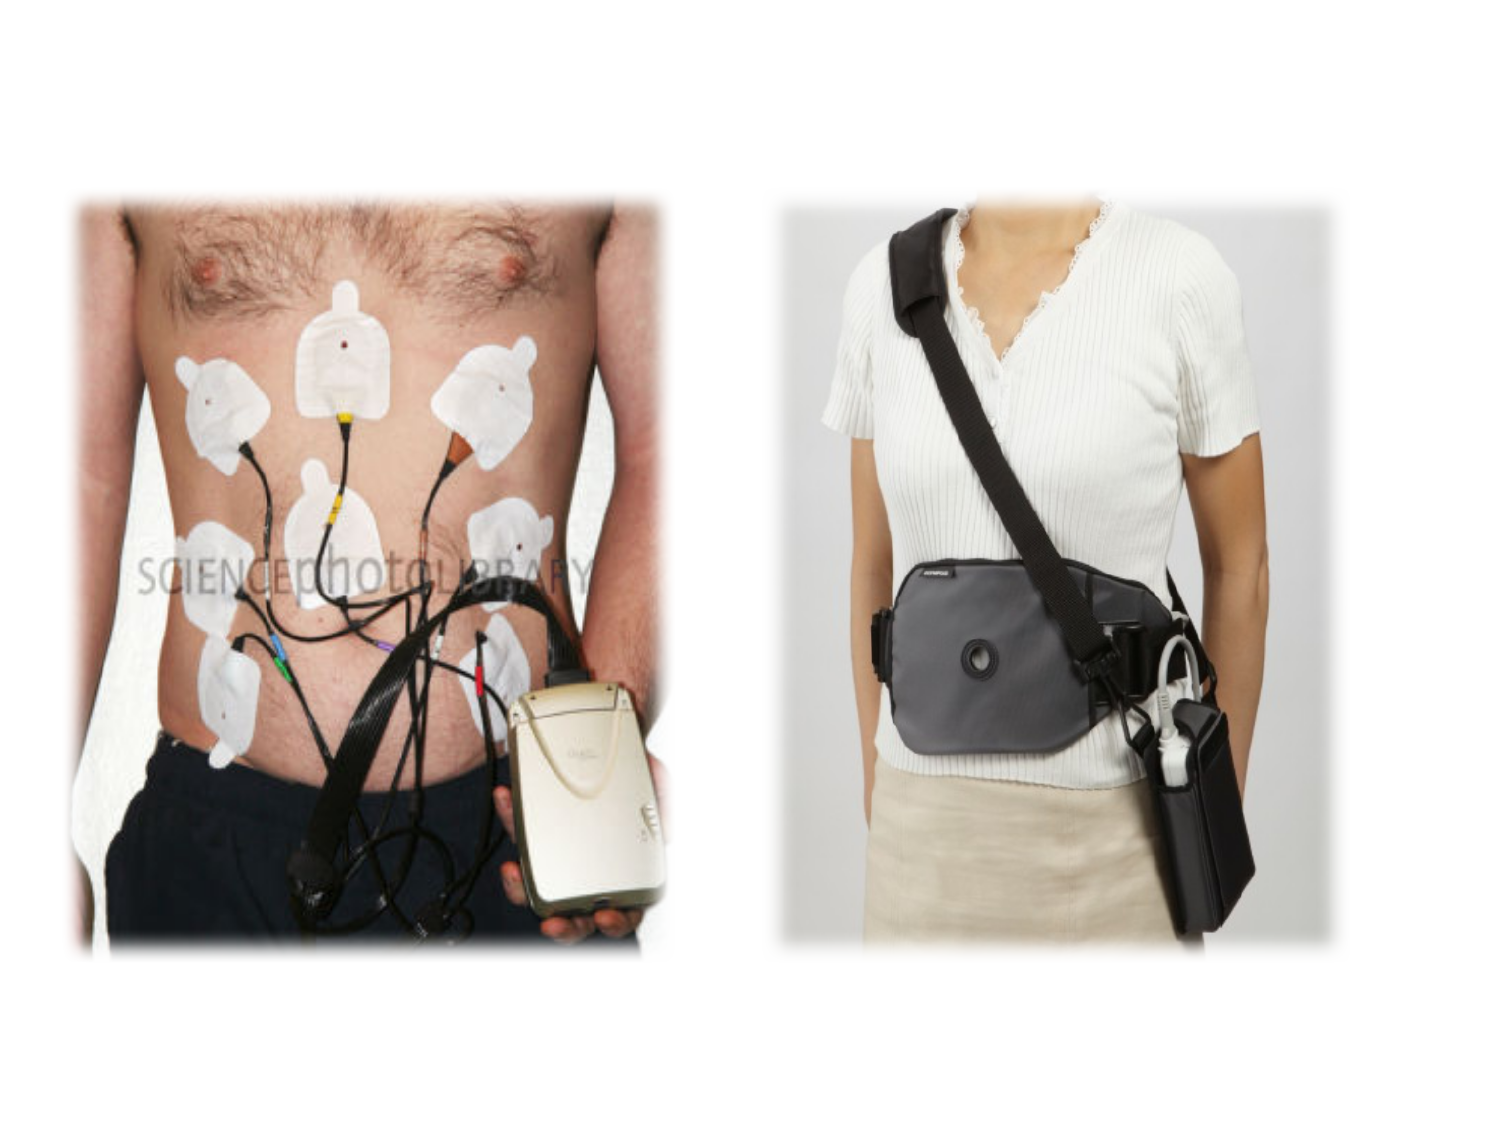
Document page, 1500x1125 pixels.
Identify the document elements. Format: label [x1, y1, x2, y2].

picture [762, 187, 1351, 963]
picture [62, 187, 676, 963]
